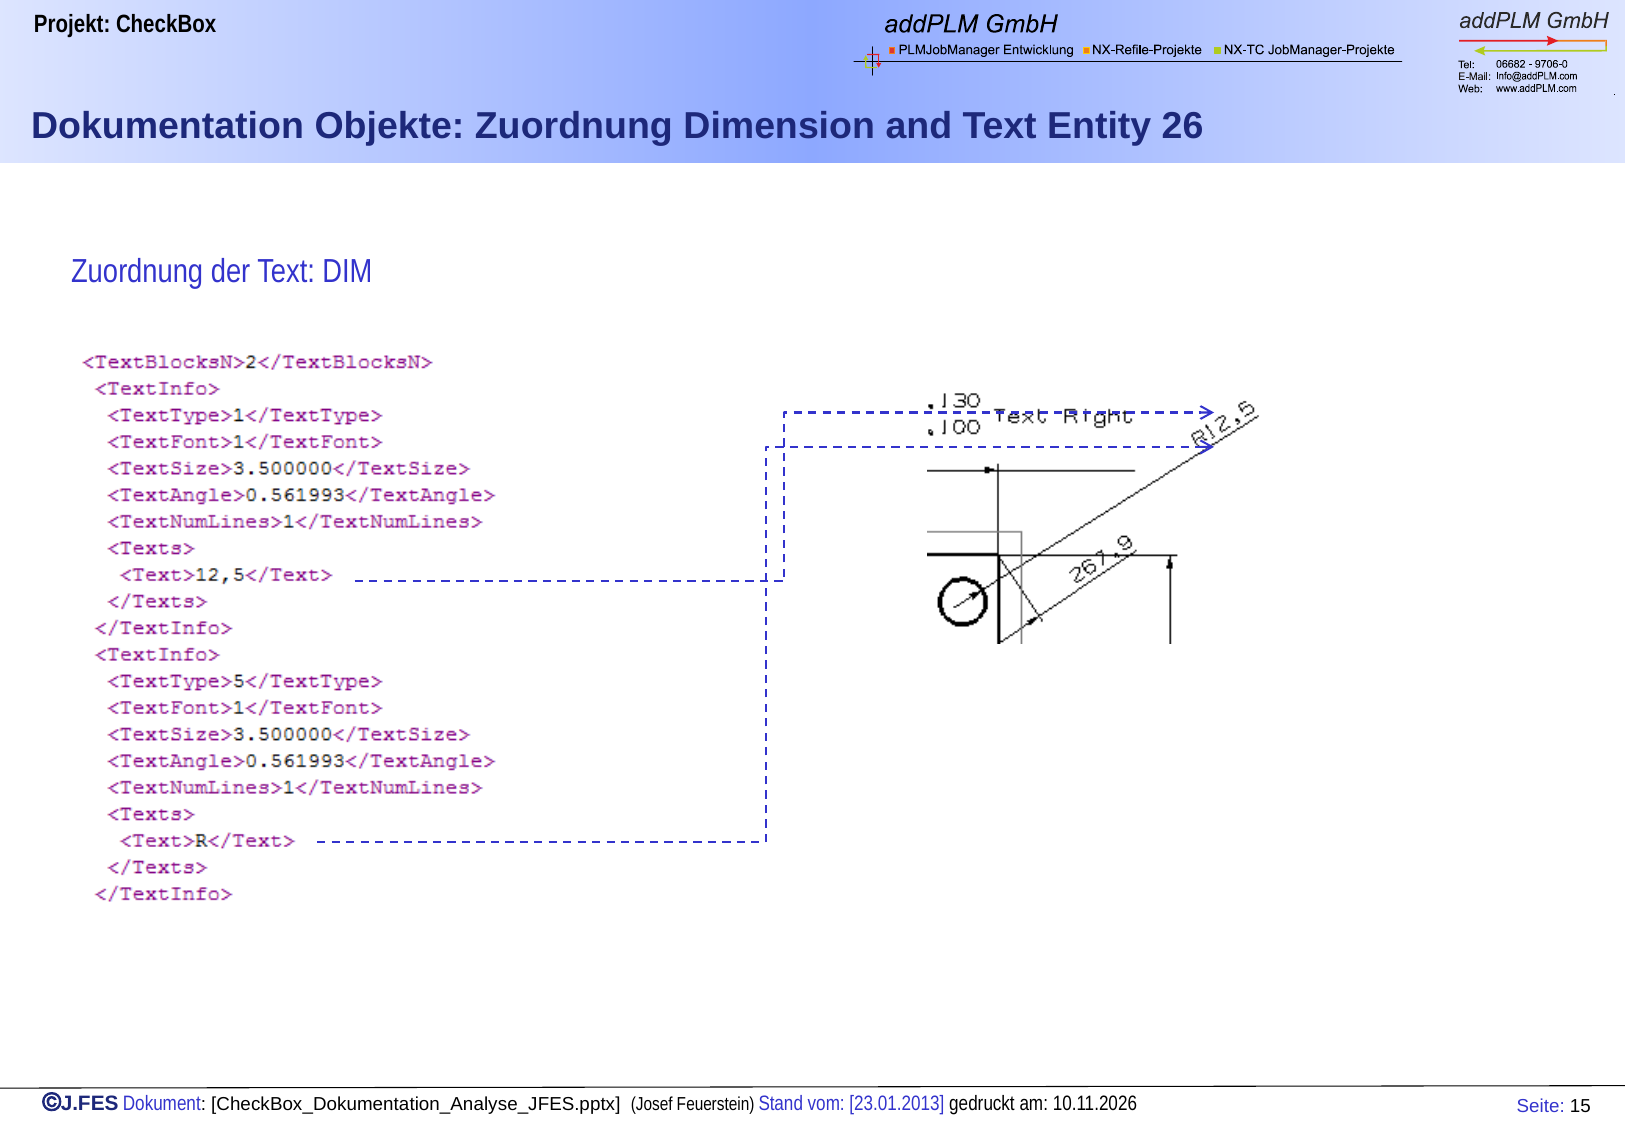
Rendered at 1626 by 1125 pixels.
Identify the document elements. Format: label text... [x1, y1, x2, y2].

picture [927, 377, 1270, 644]
text_box Zuordnung der Text: DIM [56, 242, 1498, 297]
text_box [316, 446, 1215, 843]
picture [56, 348, 530, 909]
title Dokumentation Objekte: Zuordnung Dimension and Text Entity 26 [30, 73, 1600, 138]
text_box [354, 412, 1215, 446]
